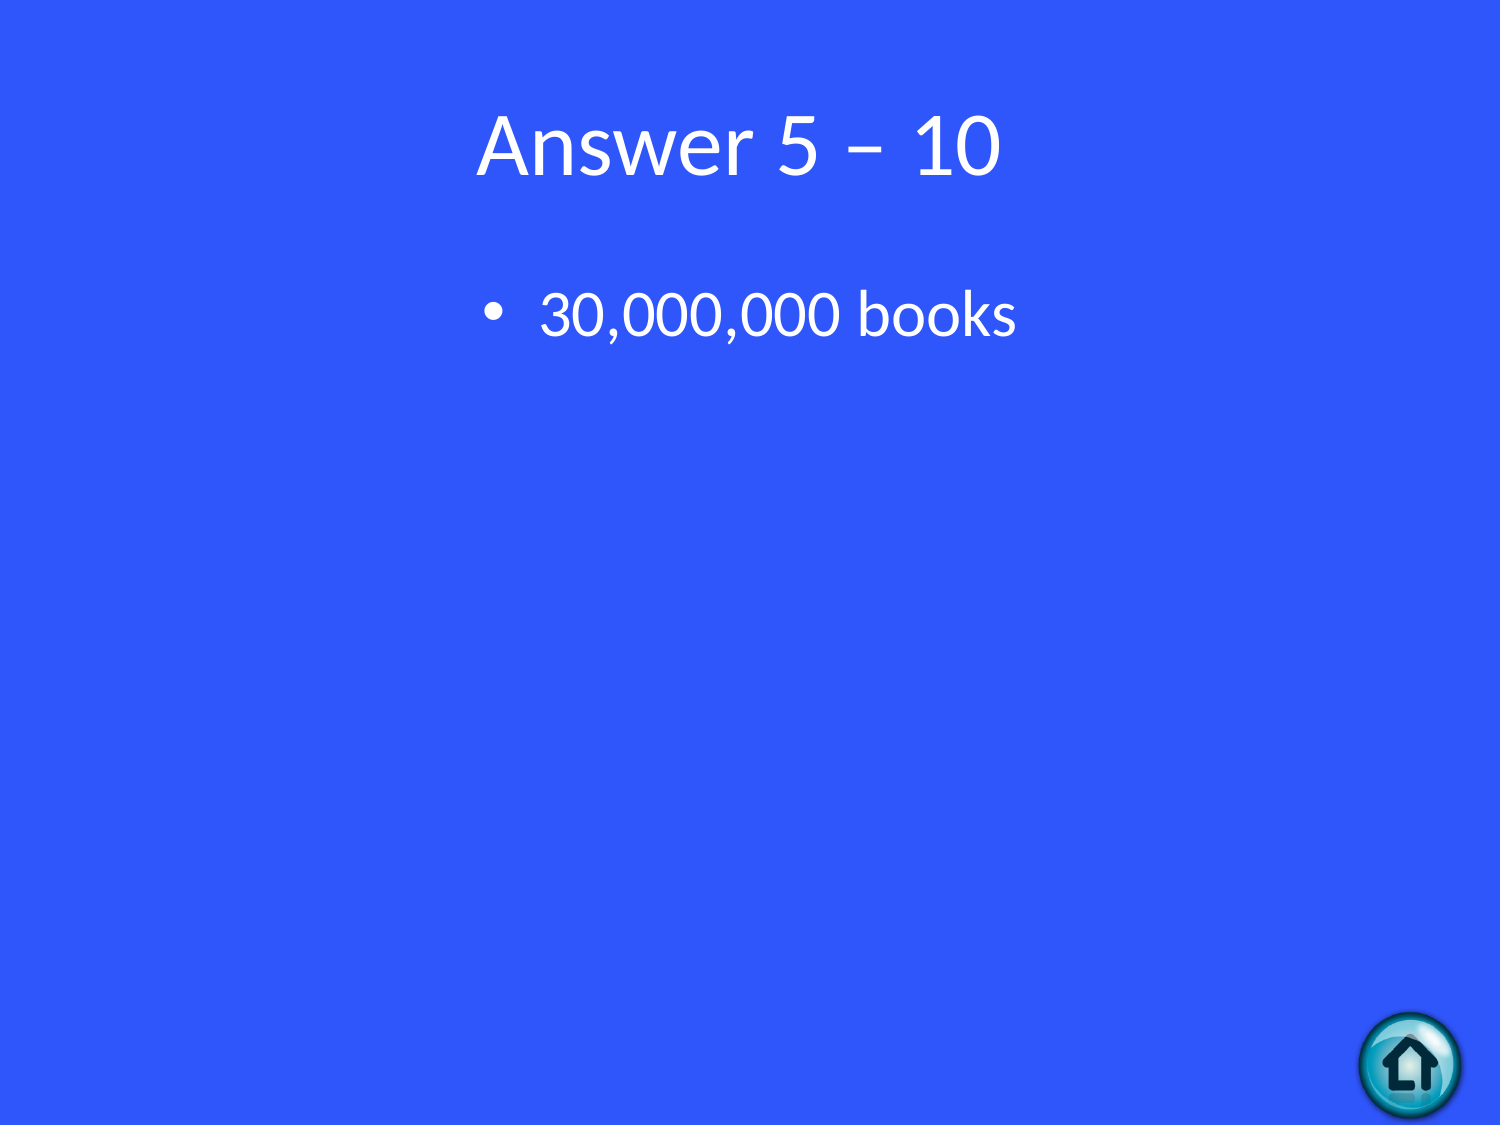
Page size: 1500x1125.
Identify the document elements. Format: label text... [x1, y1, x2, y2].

title Answer 5 – 10 [74, 44, 1426, 233]
list 30,000,000 books [74, 262, 1426, 1006]
picture [1349, 1006, 1469, 1125]
